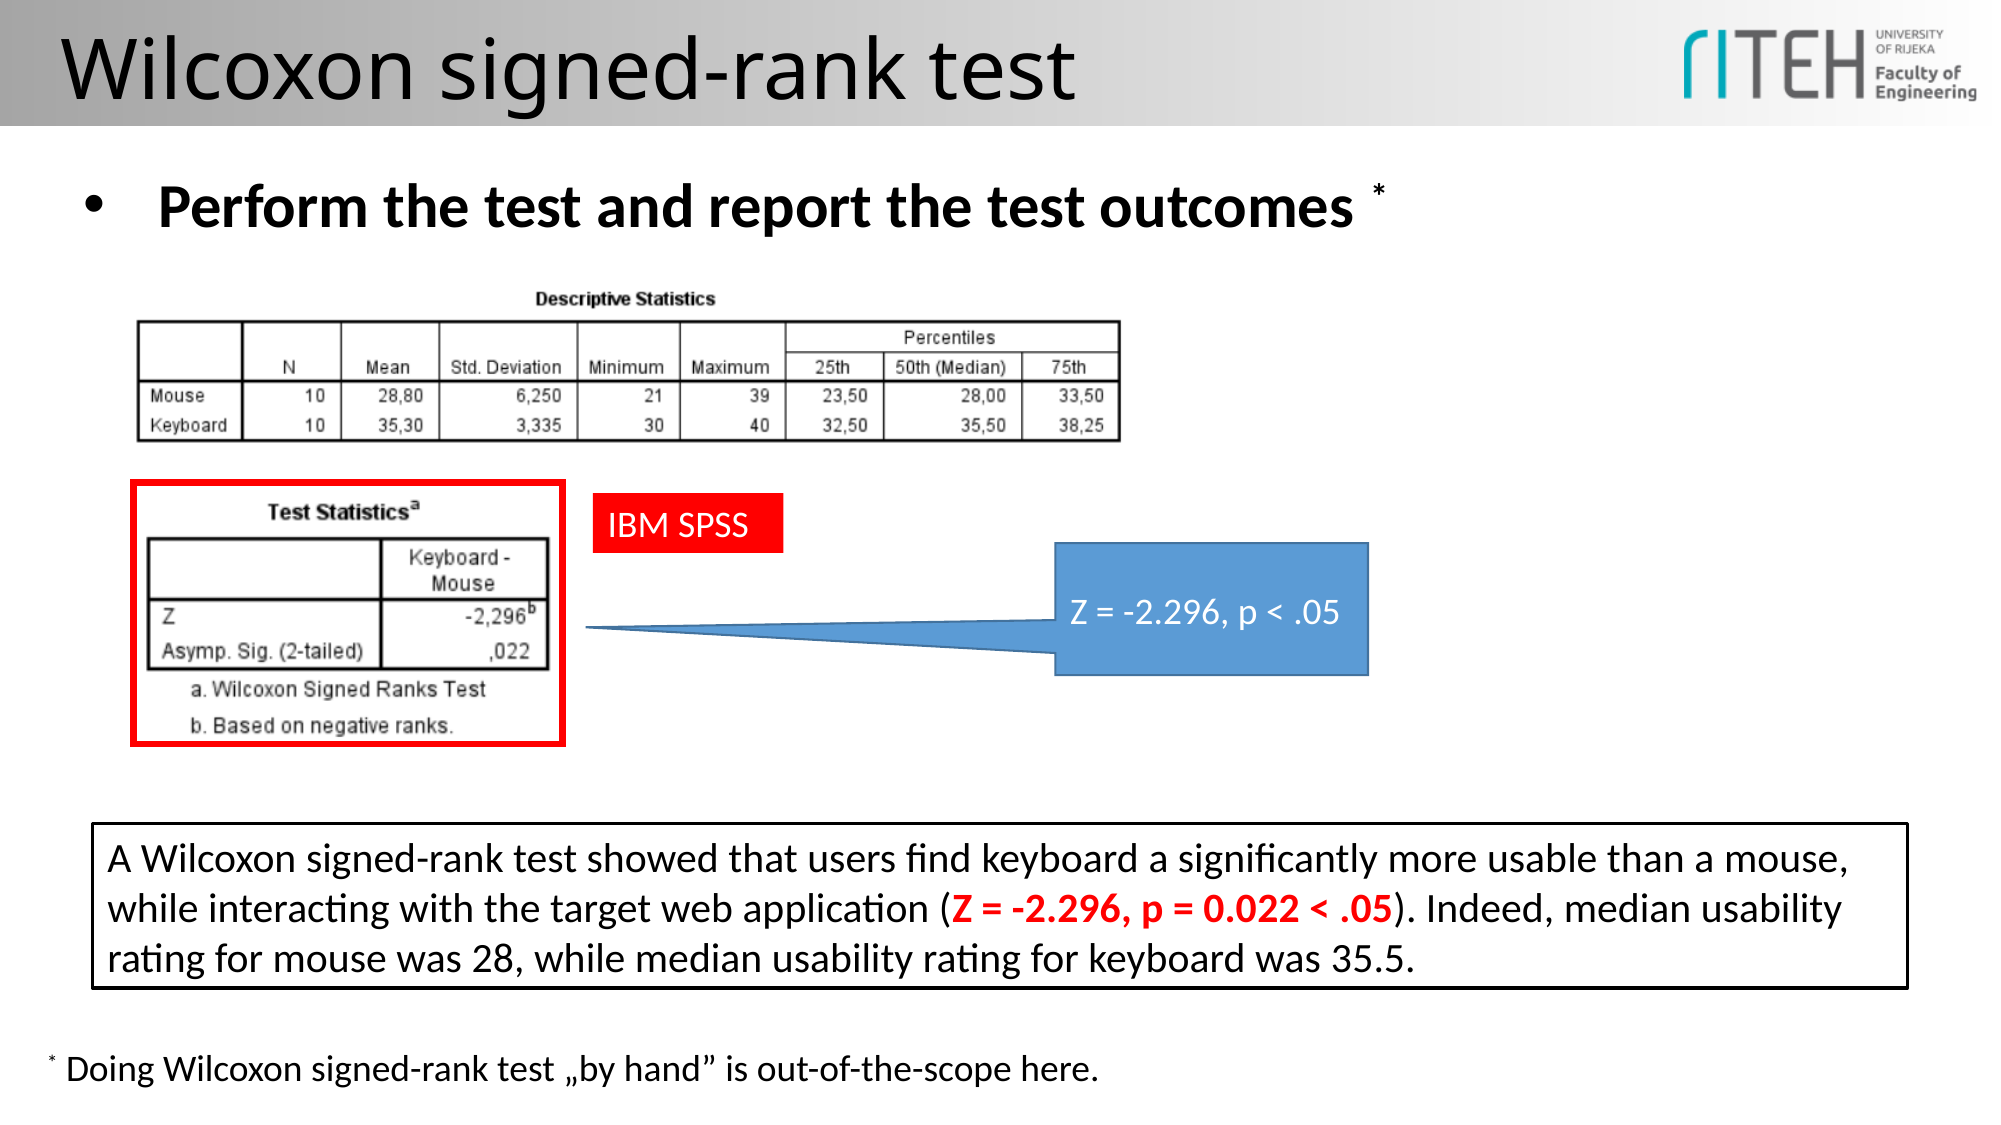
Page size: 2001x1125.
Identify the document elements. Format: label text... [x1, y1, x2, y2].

picture [133, 274, 1127, 450]
title Wilcoxon signed-rank test [45, 20, 1601, 126]
picture [141, 490, 563, 744]
text_box A Wilcoxon signed-rank test showed that users find keyboard a significantly more usable than a mouse, while interacting with the target web application (Z = -2.296, p = 0.022 < .05). Indeed, median usability rating for mouse was 28, while median usability rating for keyboard was 35.5. [92, 823, 1908, 988]
subtitle * Doing Wilcoxon signed-rank test „by hand” is out-of-the-scope here. [31, 1042, 1195, 1099]
text_box IBM SPSS [592, 493, 784, 553]
text_box Perform the test and report the test outcomes * [68, 158, 1932, 248]
text_box [0, 0, 2000, 127]
picture [1683, 20, 1977, 107]
text_box [133, 481, 563, 745]
text_box Z = -2.296, p < .05 [585, 542, 1370, 677]
